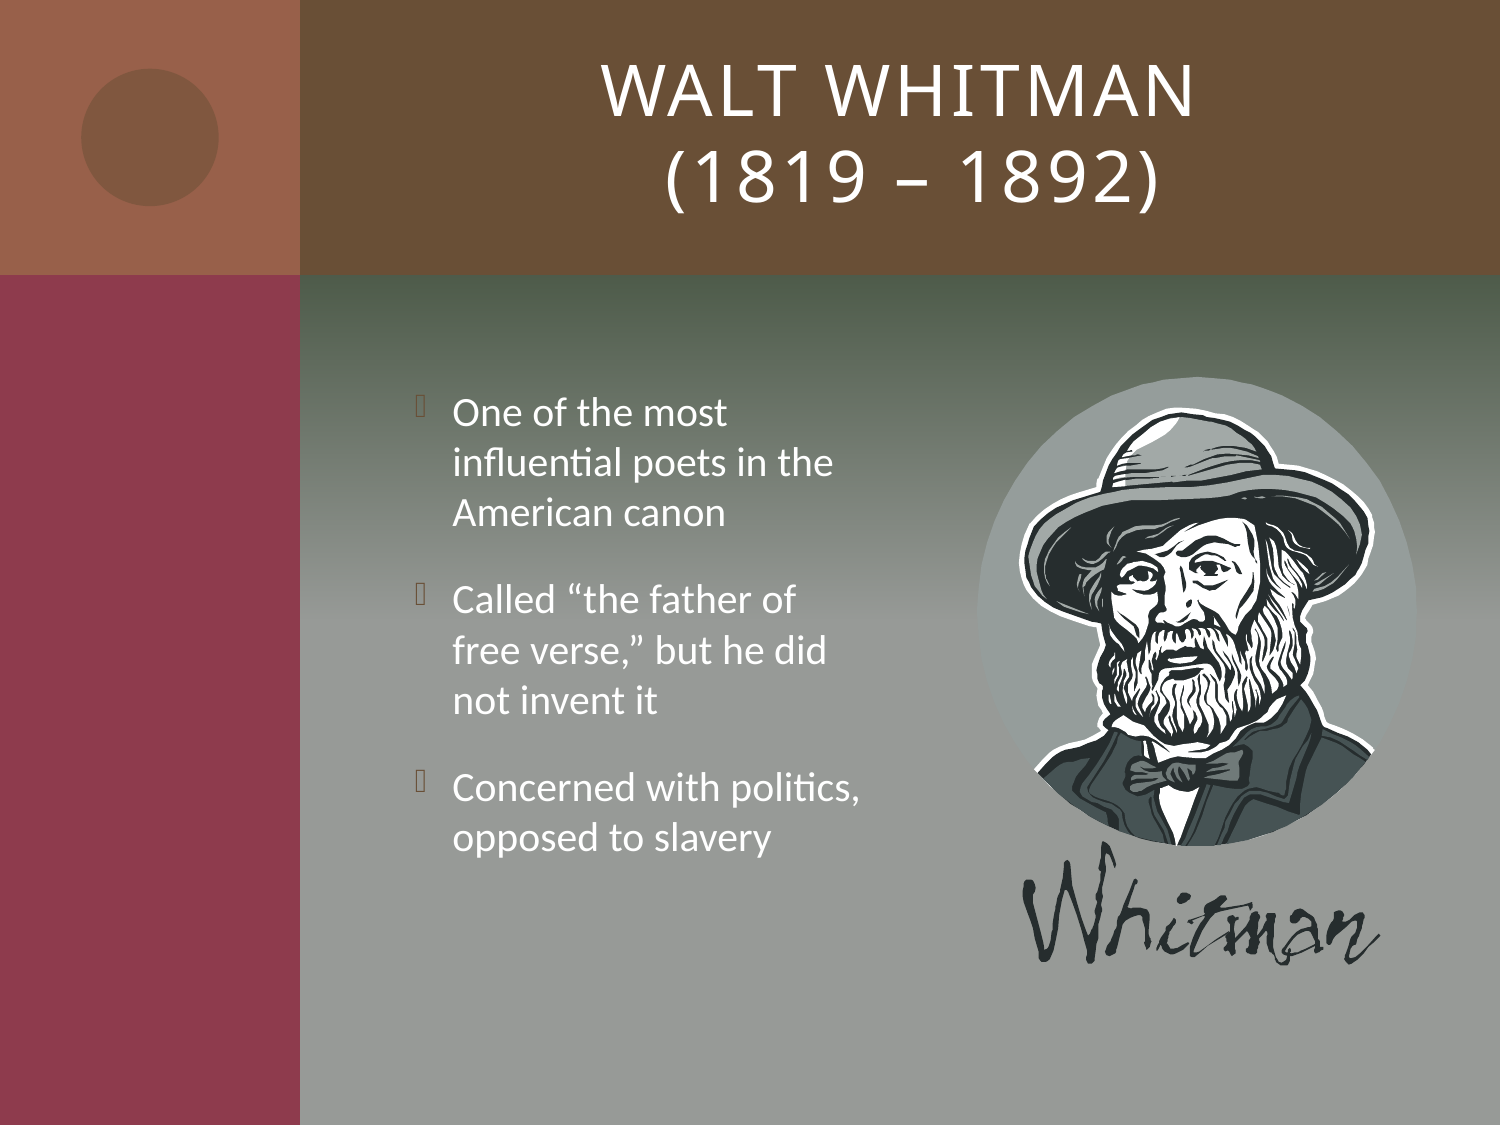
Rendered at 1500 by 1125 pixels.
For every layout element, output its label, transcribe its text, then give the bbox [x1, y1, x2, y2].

list One of the most influential poets in the American canon Called “the father of free verse,” but he did not invent it Concerned with politics, opposed to slavery [399, 377, 888, 1005]
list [974, 374, 1420, 968]
title Walt Whitman (1819 – 1892) [399, 37, 1425, 225]
